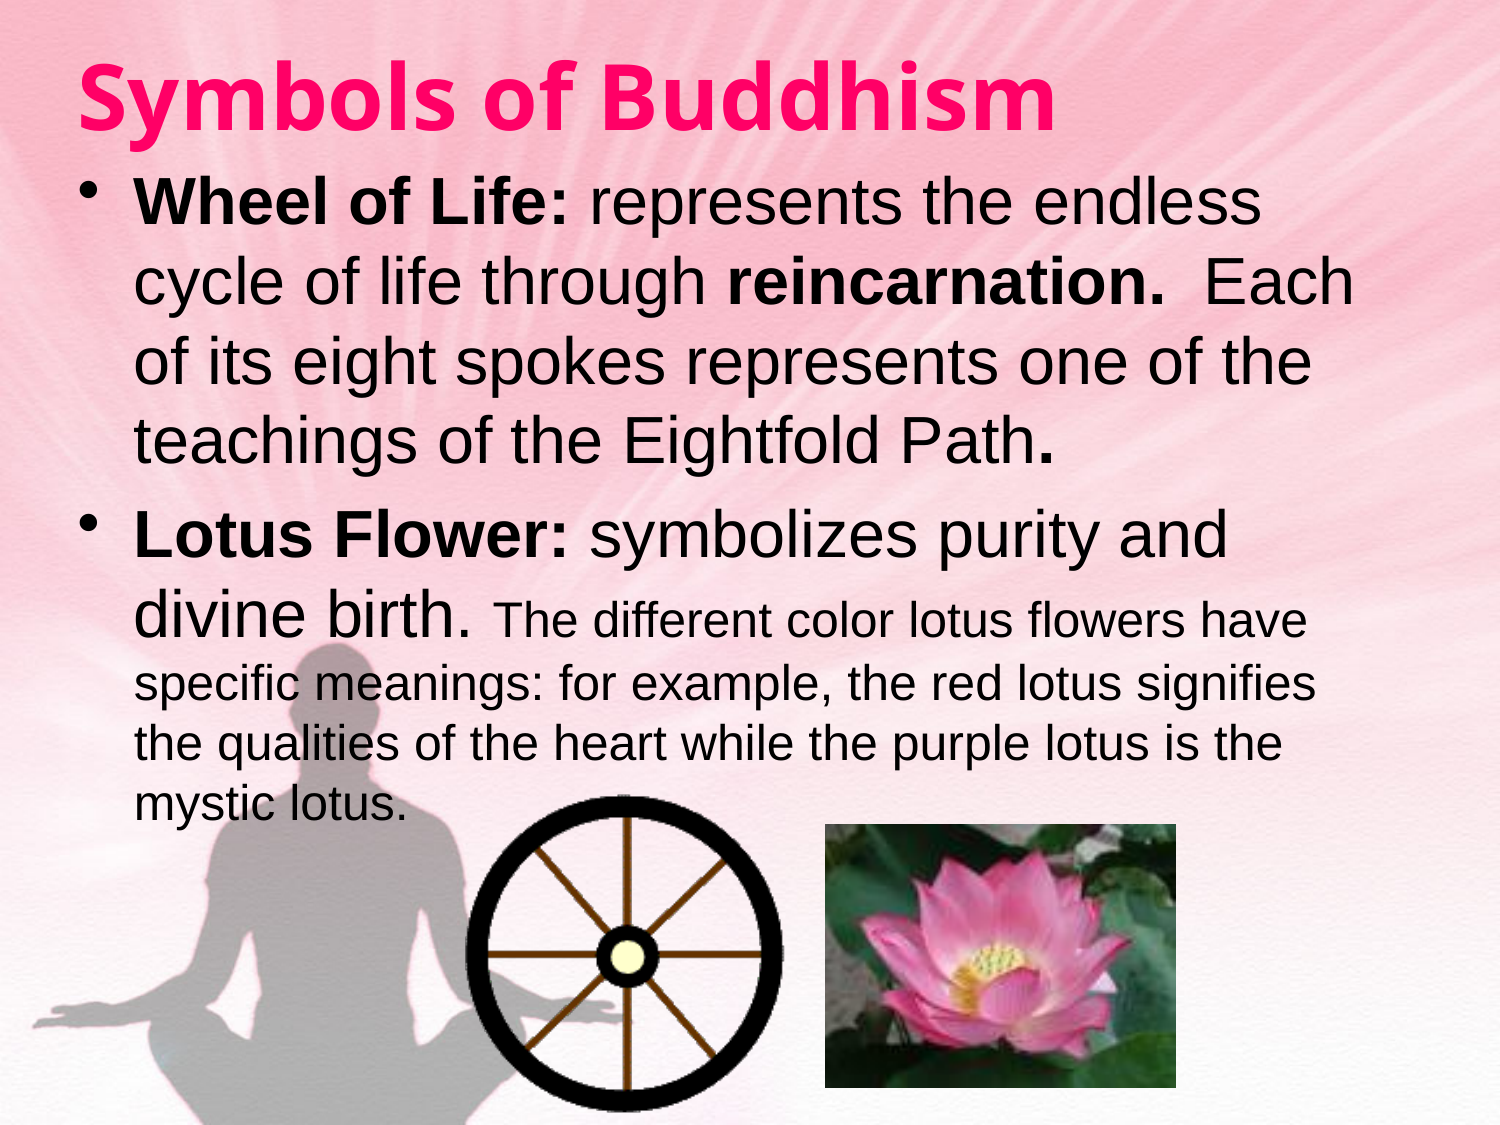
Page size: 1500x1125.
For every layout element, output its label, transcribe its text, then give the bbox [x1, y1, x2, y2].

title Symbols of Buddhism [62, 0, 1413, 149]
picture [0, 0, 1500, 1125]
list Wheel of Life: represents the endless cycle of life through reincarnation. Each of its eight spokes represents one of the teachings of the Eightfold Path. Lotus Flower: symbolizes purity and divine birth. The different color lotus flowers have specific meanings: for example, the red lotus signifies the qualities of the heart while the purple lotus is the mystic lotus. [62, 149, 1413, 876]
